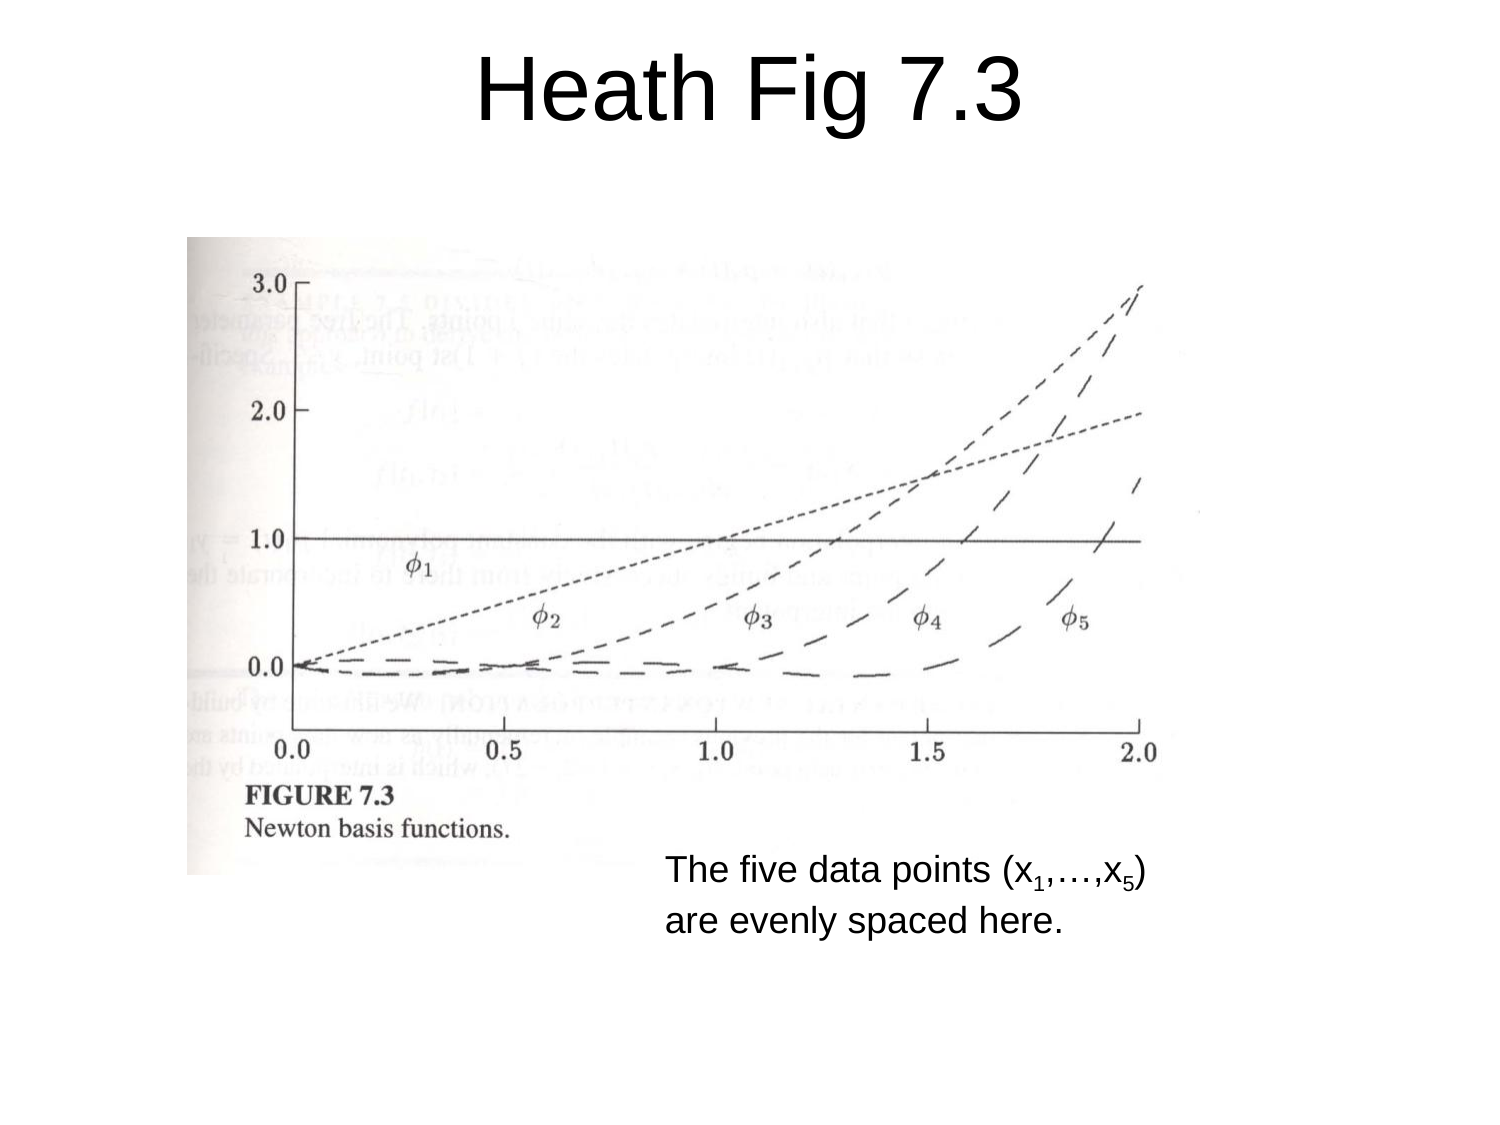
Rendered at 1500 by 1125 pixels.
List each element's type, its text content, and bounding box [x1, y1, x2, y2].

picture [187, 237, 1201, 875]
title Heath Fig 7.3 [74, 44, 1426, 233]
text_box The five data points (x1,…,x5) are evenly spaced here. [649, 883, 1188, 949]
